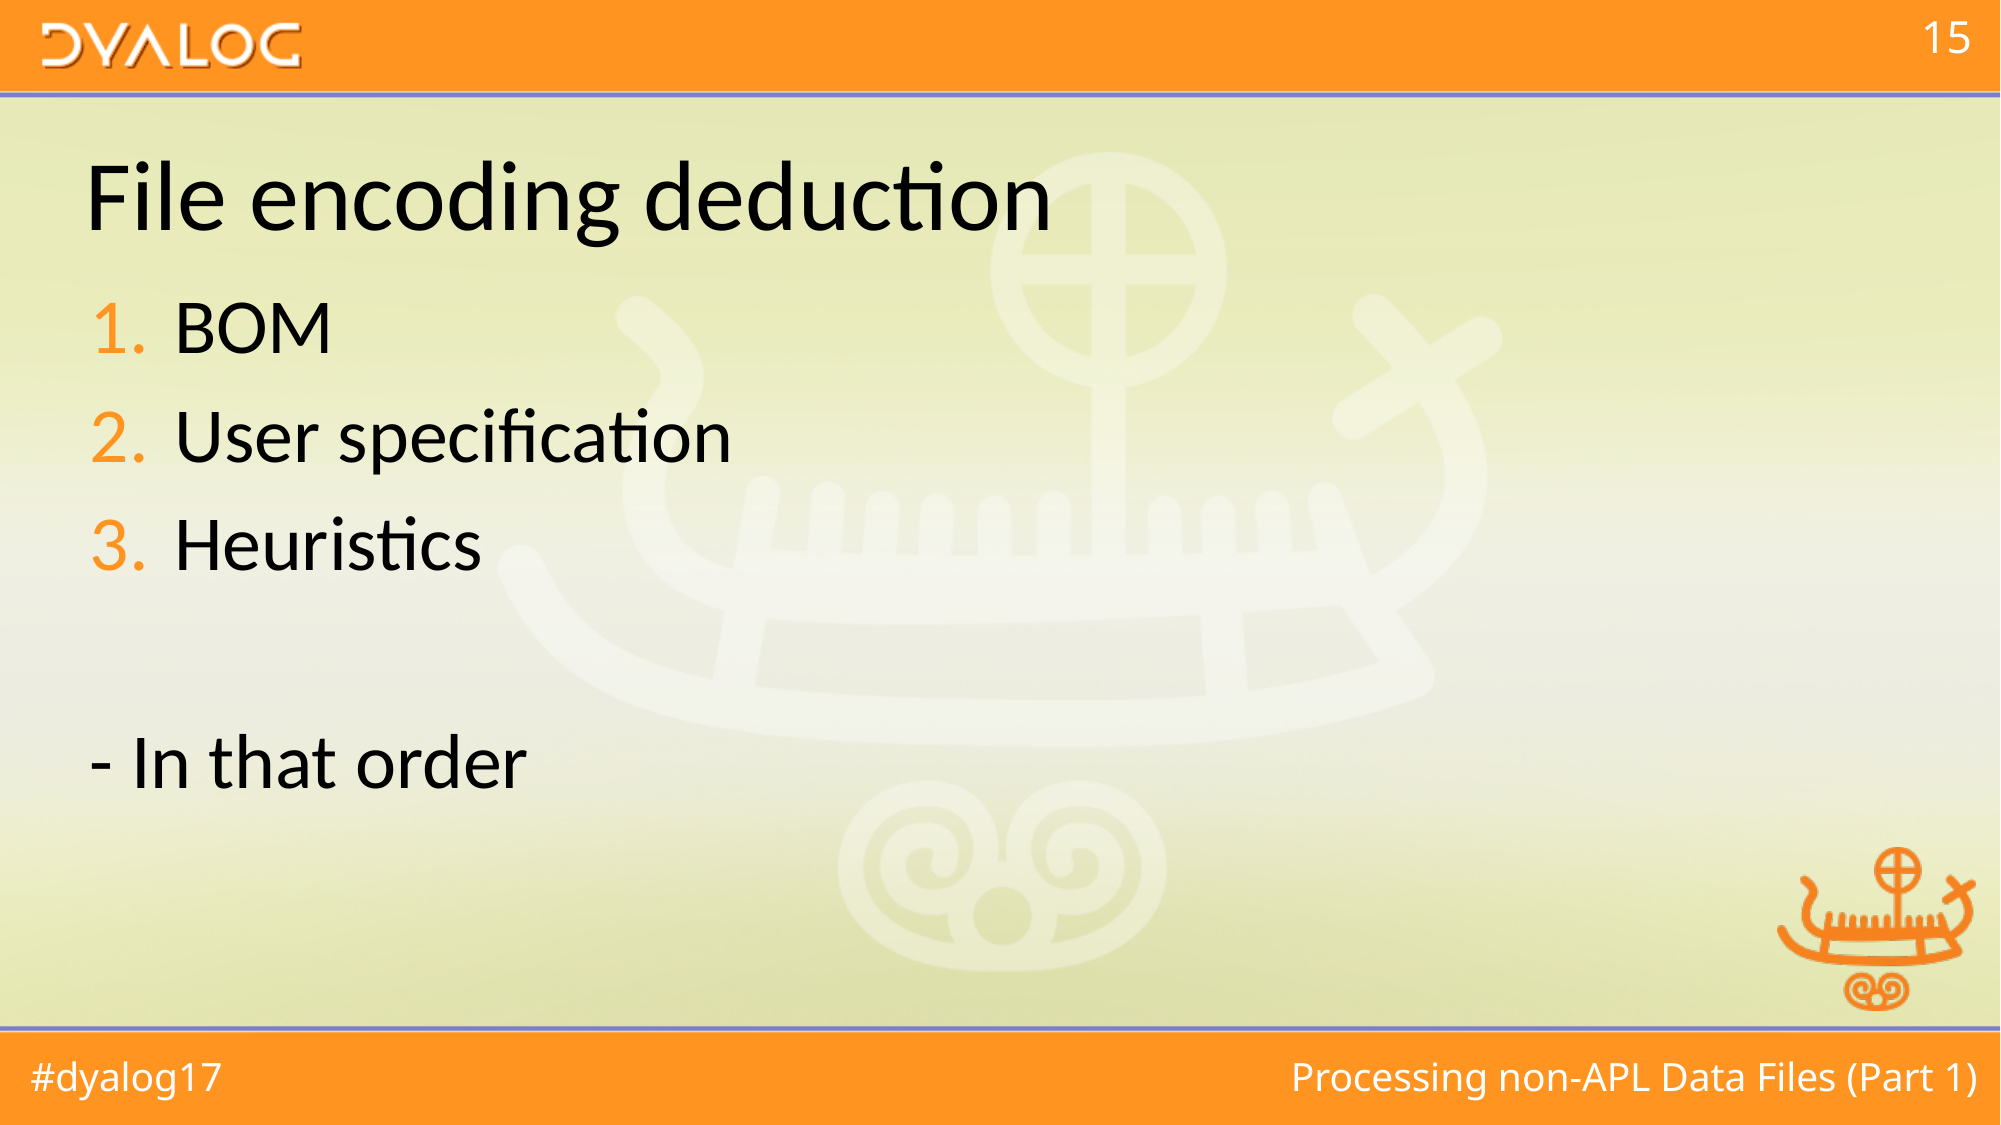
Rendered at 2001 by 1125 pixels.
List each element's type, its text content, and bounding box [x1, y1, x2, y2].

picture [0, 0, 2001, 1125]
list BOM User specification Heuristics - In that order [74, 267, 1426, 1011]
title File encoding deduction [70, 125, 1900, 256]
